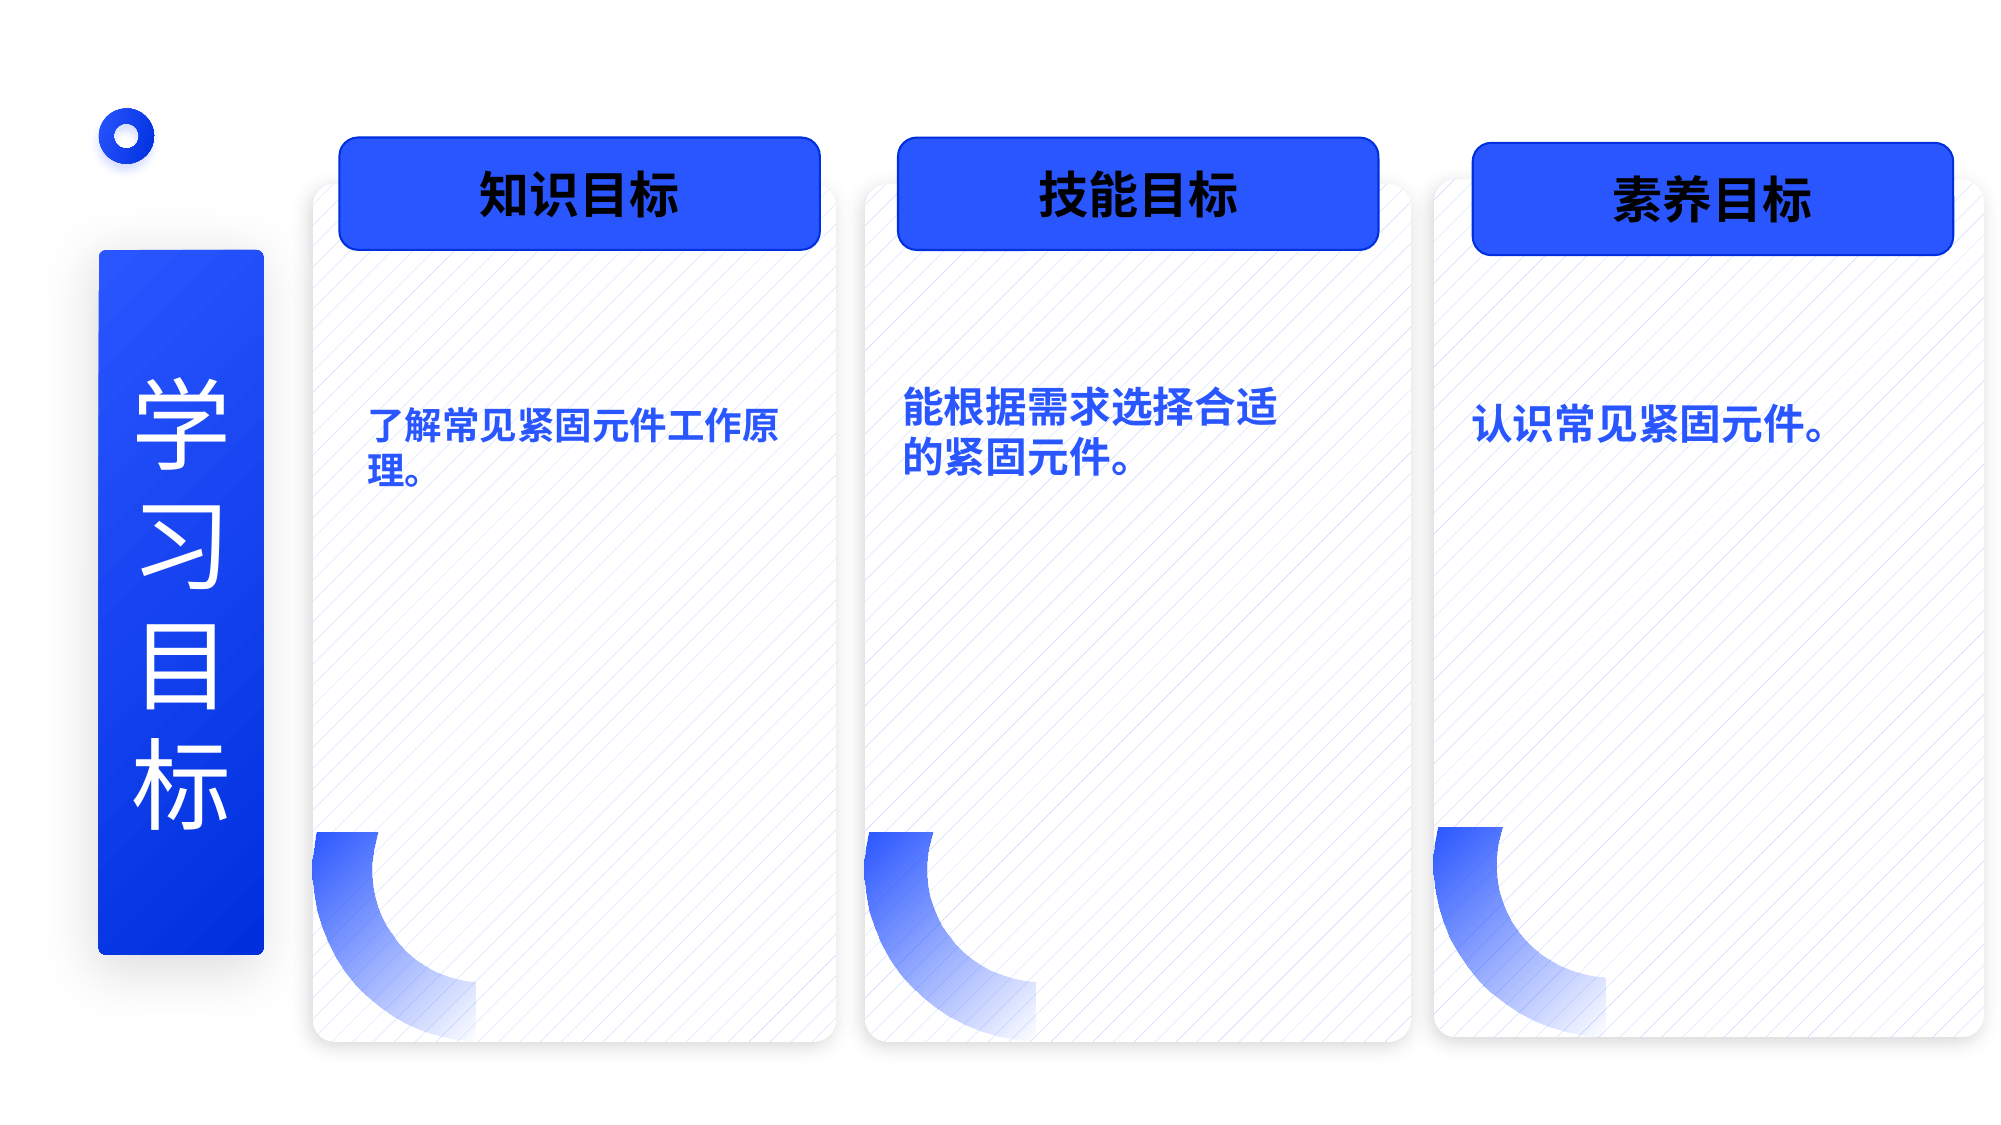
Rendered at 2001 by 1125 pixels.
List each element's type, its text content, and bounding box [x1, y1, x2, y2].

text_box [1433, 179, 1984, 1038]
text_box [312, 183, 836, 1043]
text_box 技能目标 [896, 136, 1380, 183]
text_box [97, 107, 156, 165]
text_box 学 习 目 标 [97, 248, 265, 956]
text_box 知识目标 [338, 136, 821, 183]
text_box 素养目标 [1471, 141, 1955, 179]
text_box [865, 183, 1412, 1043]
